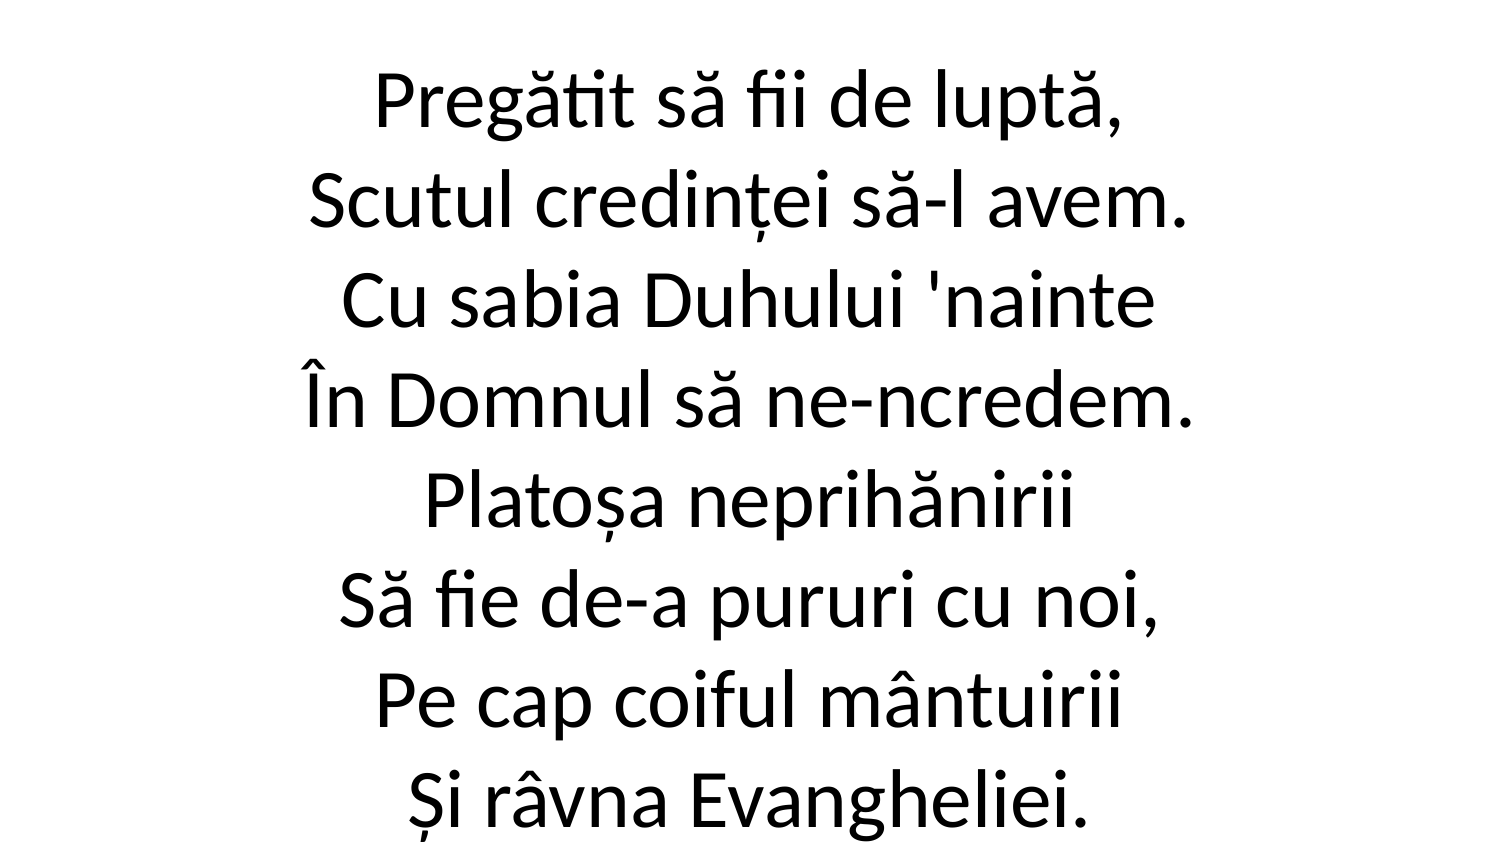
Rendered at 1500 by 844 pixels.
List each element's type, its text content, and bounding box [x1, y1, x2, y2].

text_box Pregătit să fii de luptă, Scutul credinței să-l avem. Cu sabia Duhului 'nainte În Domnul să ne-ncredem. Platoșa neprihănirii Să fie de-a pururi cu noi, Pe cap coiful mântuirii Și râvna Evangheliei. [288, 0, 1212, 844]
